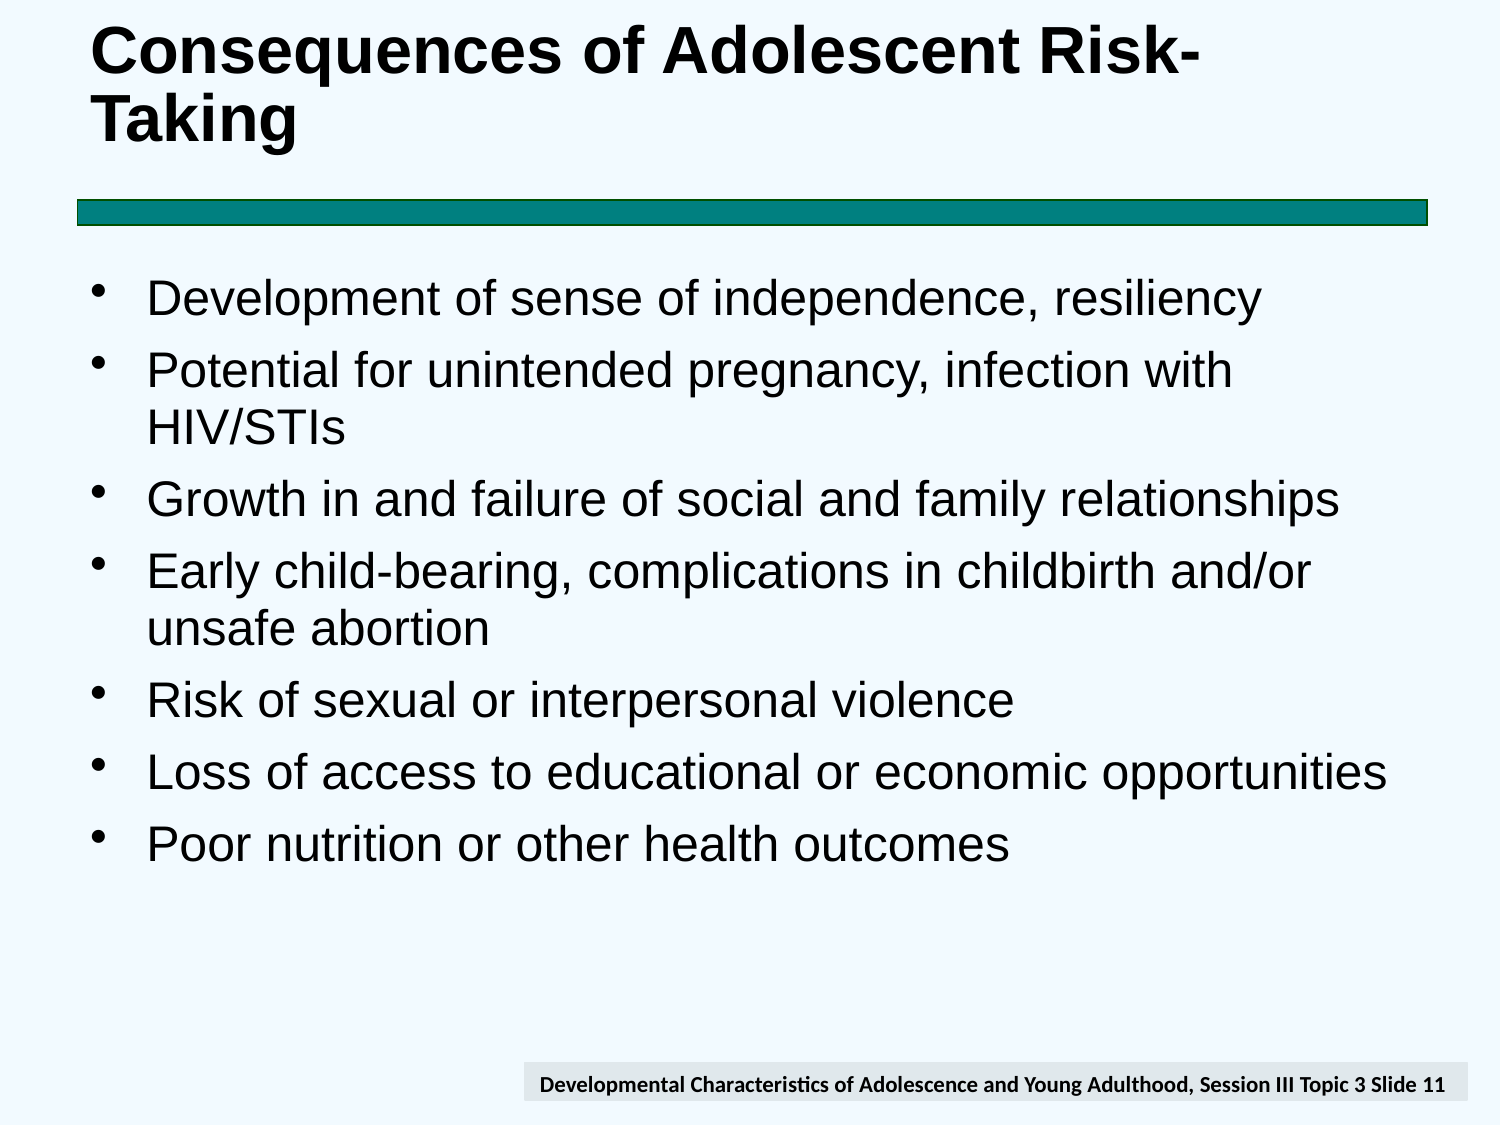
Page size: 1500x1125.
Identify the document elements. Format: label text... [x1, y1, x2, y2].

list Development of sense of independence, resiliency Potential for unintended pregnancy, infection with HIV/STIs Growth in and failure of social and family relationships Early child-bearing, complications in childbirth and/or unsafe abortion Risk of sexual or interpersonal violence Loss of access to educational or economic opportunities Poor nutrition or other health outcomes [75, 262, 1425, 1005]
title Consequences of Adolescent Risk-Taking [75, 41, 1425, 229]
text_box Developmental Characteristics of Adolescence and Young Adulthood, Session III Topic 3 Slide 11 [524, 1062, 1467, 1100]
